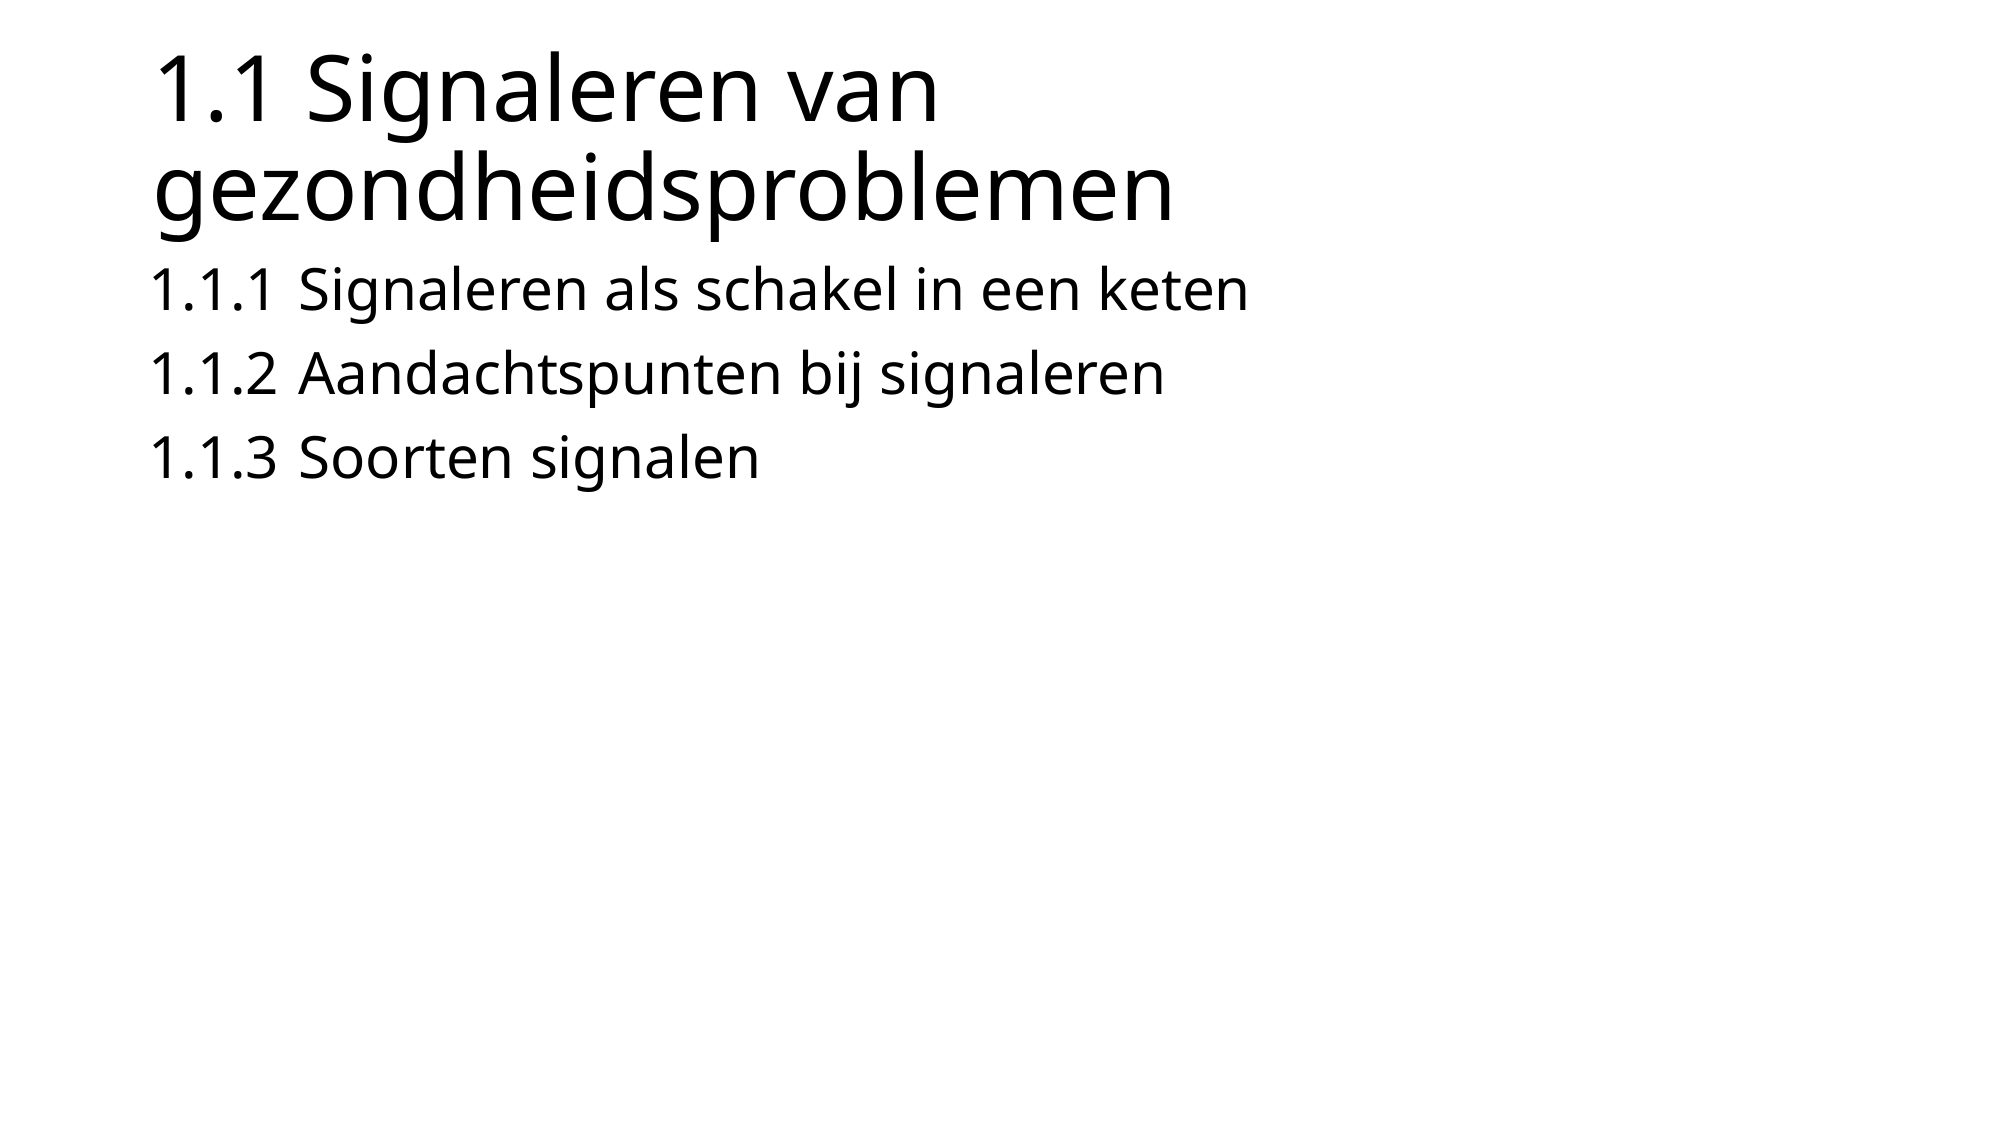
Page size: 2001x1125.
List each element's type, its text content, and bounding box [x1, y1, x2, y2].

title 1.1 Signaleren van gezondheidsproblemen [137, 32, 1863, 250]
list 1.1.1 Signaleren als schakel in een keten 1.1.2 Aandachtspunten bij signaleren 1.1.3 Soorten signalen [133, 252, 1859, 967]
